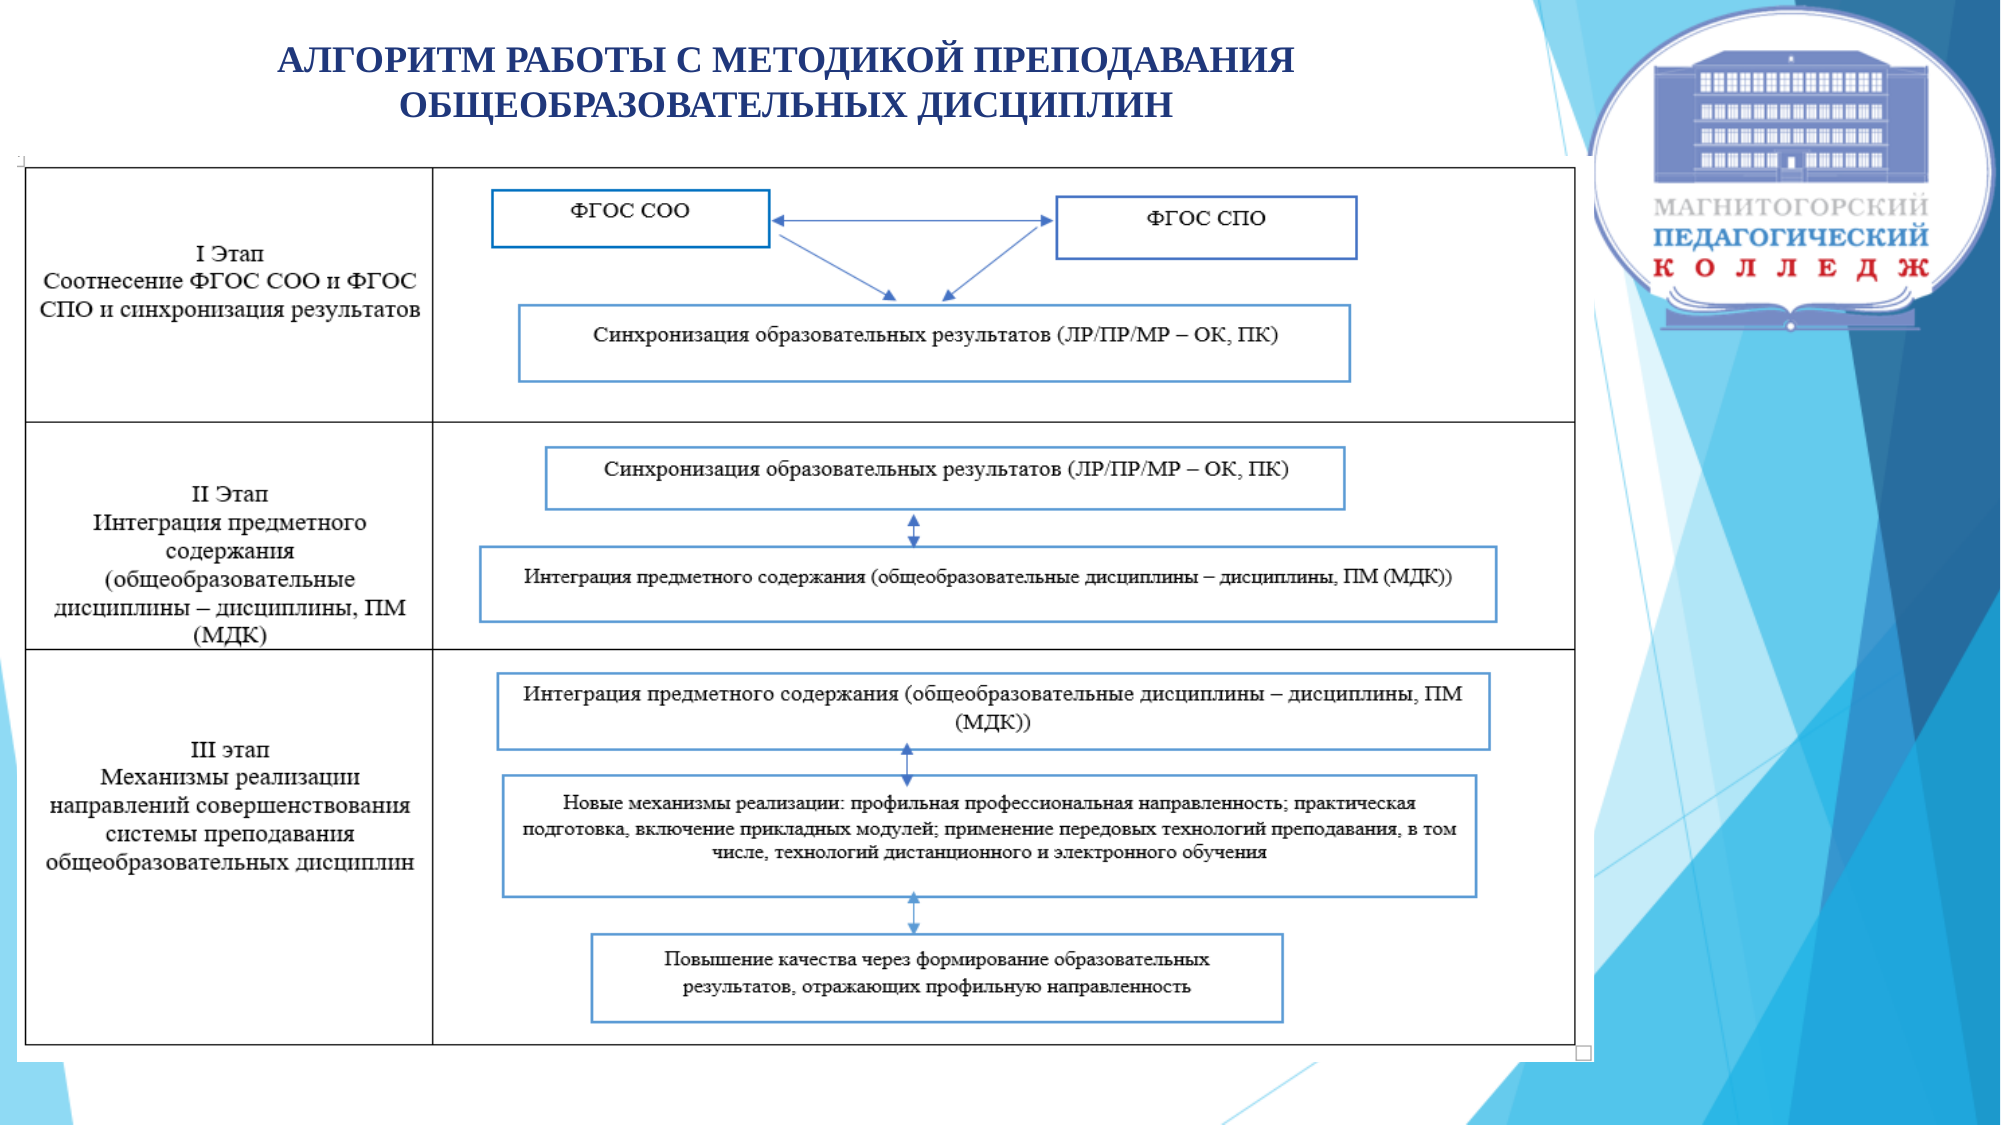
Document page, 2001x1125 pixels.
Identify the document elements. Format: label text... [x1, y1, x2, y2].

text_box АЛГОРИТМ РАБОТЫ С МЕТОДИКОЙ ПРЕПОДАВАНИЯ ОБЩЕОБРАЗОВАТЕЛЬНЫХ ДИСЦИПЛИН [75, 27, 1498, 133]
picture [0, 0, 2001, 1125]
